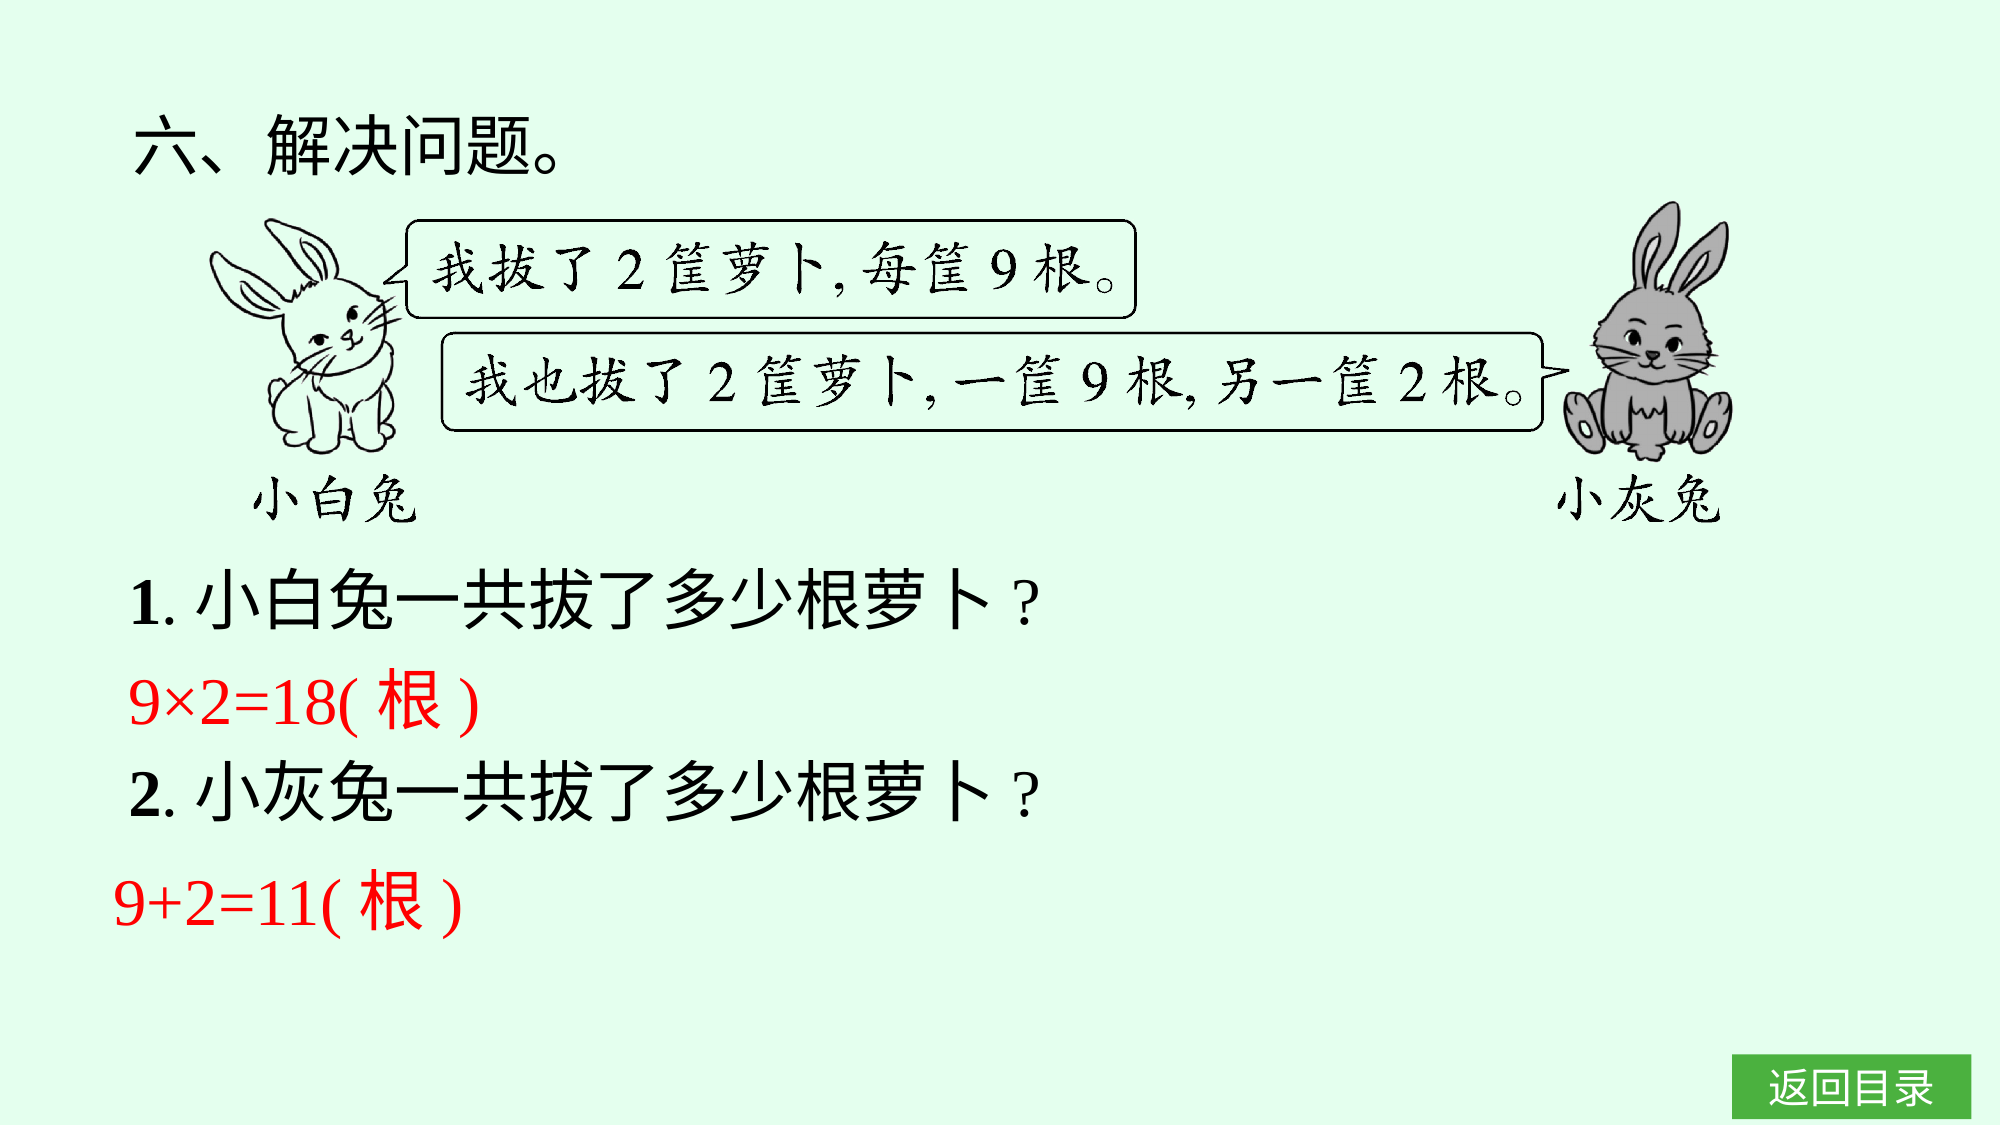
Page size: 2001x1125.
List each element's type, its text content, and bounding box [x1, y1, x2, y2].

picture [200, 192, 1749, 523]
text_box 六、解决问题。 [117, 80, 630, 192]
text_box 9×2=18(根) [113, 634, 496, 745]
text_box 1.小白兔一共拔了多少根萝卜? 2.小灰兔一共拔了多少根萝卜? [113, 534, 1887, 837]
text_box 9+2=11(根) [98, 835, 479, 947]
